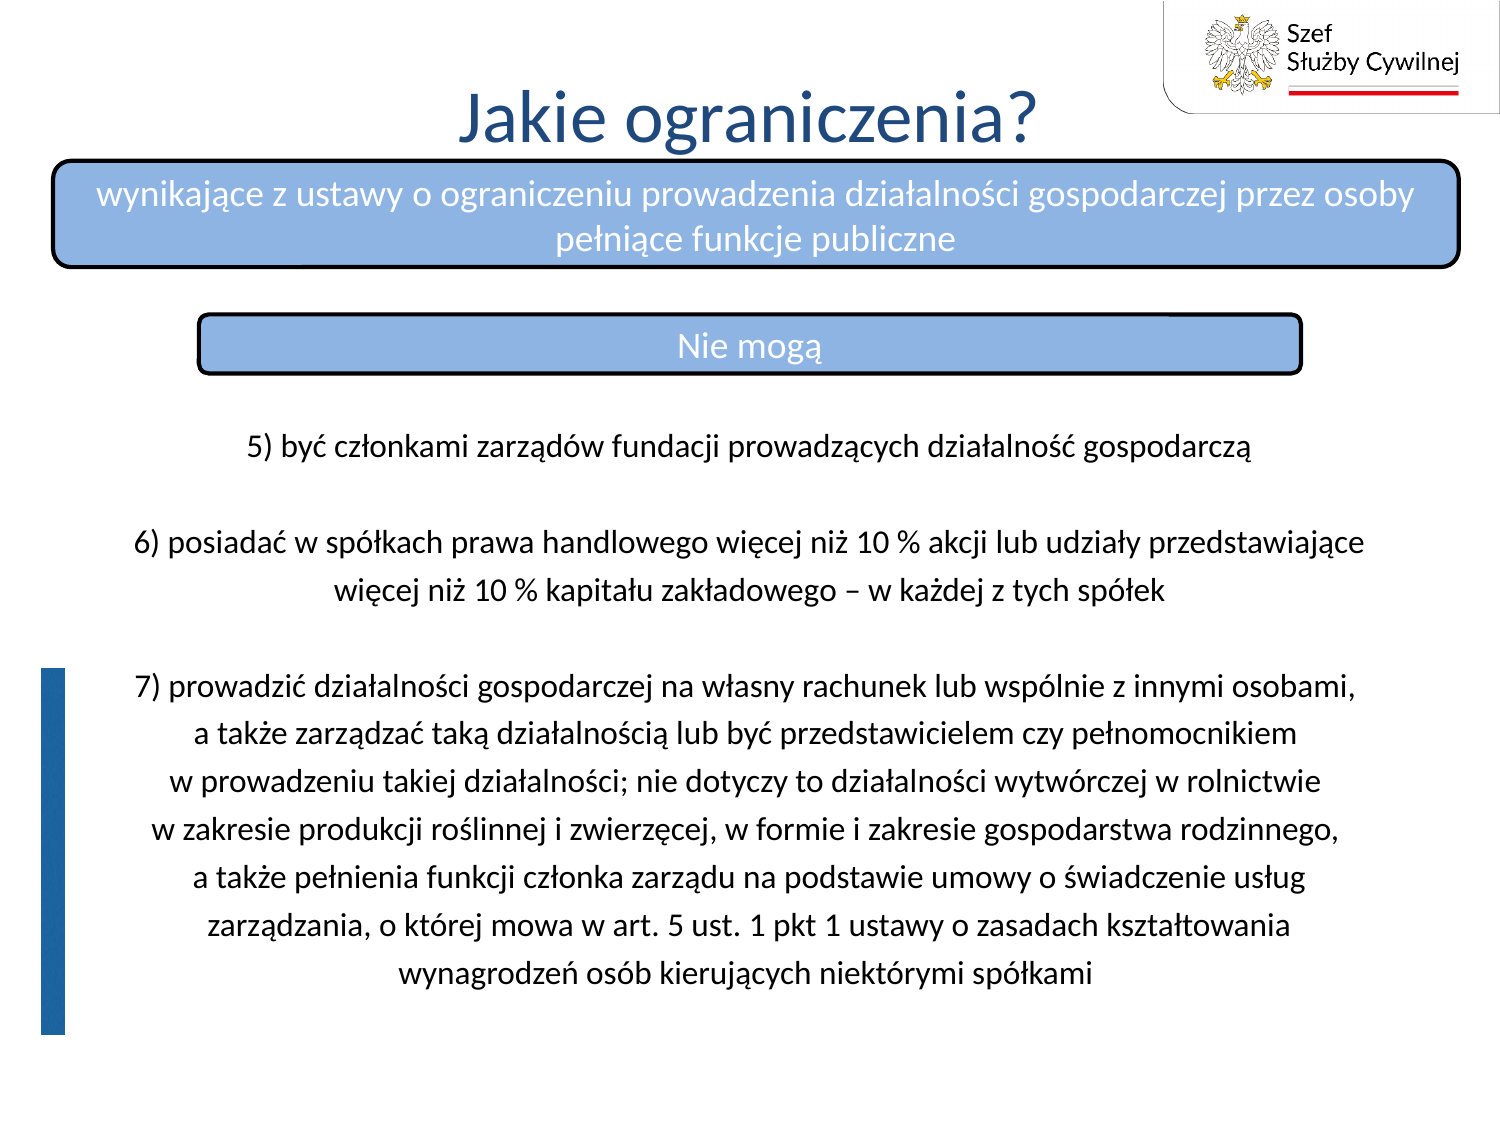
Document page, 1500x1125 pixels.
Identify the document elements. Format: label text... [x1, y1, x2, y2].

text_box 5) być członkami zarządów fundacji prowadzących działalność gospodarczą 6) posiadać w spółkach prawa handlowego więcej niż 10 % akcji lub udziały przedstawiające więcej niż 10 % kapitału zakładowego – w każdej z tych spółek 7) prowadzić działalności gospodarczej na własny rachunek lub wspólnie z innymi osobami, a także zarządzać taką działalnością lub być przedstawicielem czy pełnomocnikiem w prowadzeniu takiej działalności; nie dotyczy to działalności wytwórczej w rolnictwie w zakresie produkcji roślinnej i zwierzęcej, w formie i zakresie gospodarstwa rodzinnego, a także pełnienia funkcji członka zarządu na podstawie umowy o świadczenie usług zarządzania, o której mowa w art. 5 ust. 1 pkt 1 ustawy o zasadach kształtowania wynagrodzeń osób kierujących niektórymi spółkami [100, 408, 1400, 999]
text_box wynikające z ustawy o ograniczeniu prowadzenia działalności gospodarczej przez osoby pełniące funkcje publiczne [50, 158, 1461, 270]
picture [1163, 0, 1500, 114]
text_box Nie mogą [196, 312, 1304, 376]
title Jakie ograniczenia? [100, 60, 1400, 158]
picture [41, 668, 65, 1035]
